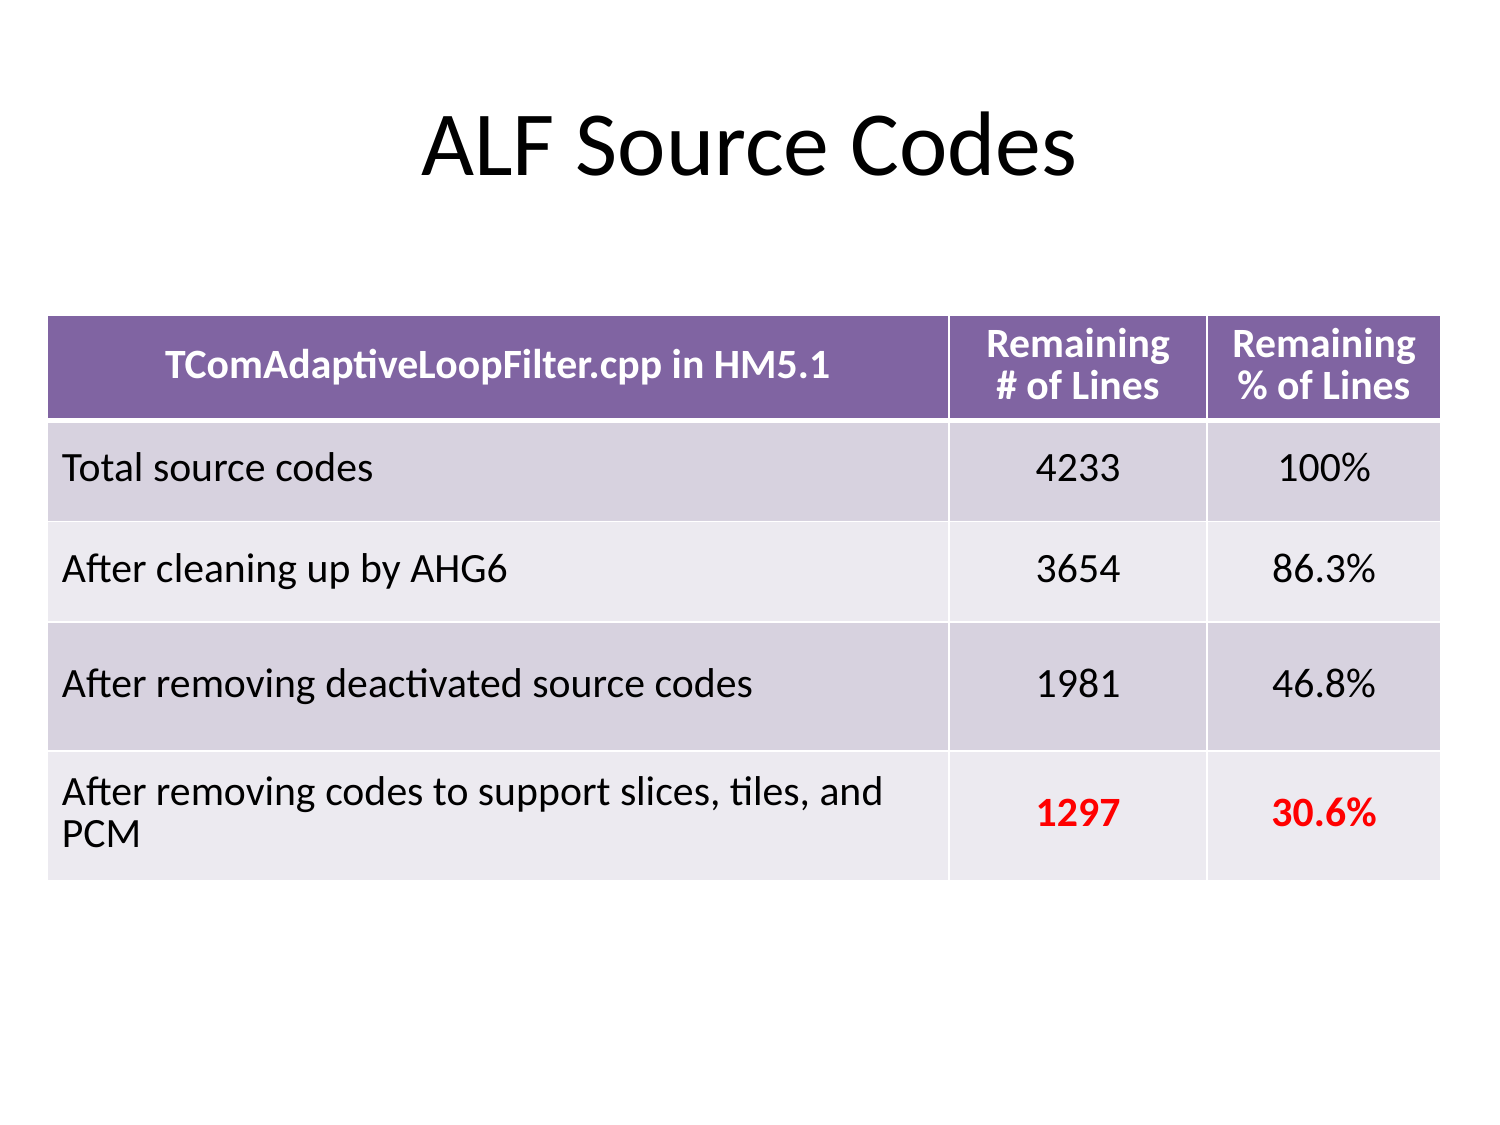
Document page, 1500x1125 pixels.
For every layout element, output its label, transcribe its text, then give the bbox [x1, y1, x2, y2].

table_cell 1297 [950, 752, 1206, 880]
table_cell 86.3% [1208, 522, 1440, 621]
table_cell 4233 [950, 423, 1206, 521]
table_cell 30.6% [1208, 752, 1440, 880]
table_header Remaining # of Lines [950, 316, 1206, 418]
table_cell Total source codes [48, 423, 948, 521]
table_cell After removing deactivated source codes [48, 623, 948, 750]
table_header TComAdaptiveLoopFilter.cpp in HM5.1 [48, 316, 948, 418]
table_cell 46.8% [1208, 623, 1440, 750]
table_cell After removing codes to support slices, tiles, and PCM [48, 752, 948, 880]
title ALF Source Codes [75, 45, 1425, 233]
table_header Remaining % of Lines [1208, 316, 1440, 418]
table_cell After cleaning up by AHG6 [48, 522, 948, 621]
table_cell 100% [1208, 423, 1440, 521]
table_cell 3654 [950, 522, 1206, 621]
table_cell 1981 [950, 623, 1206, 750]
